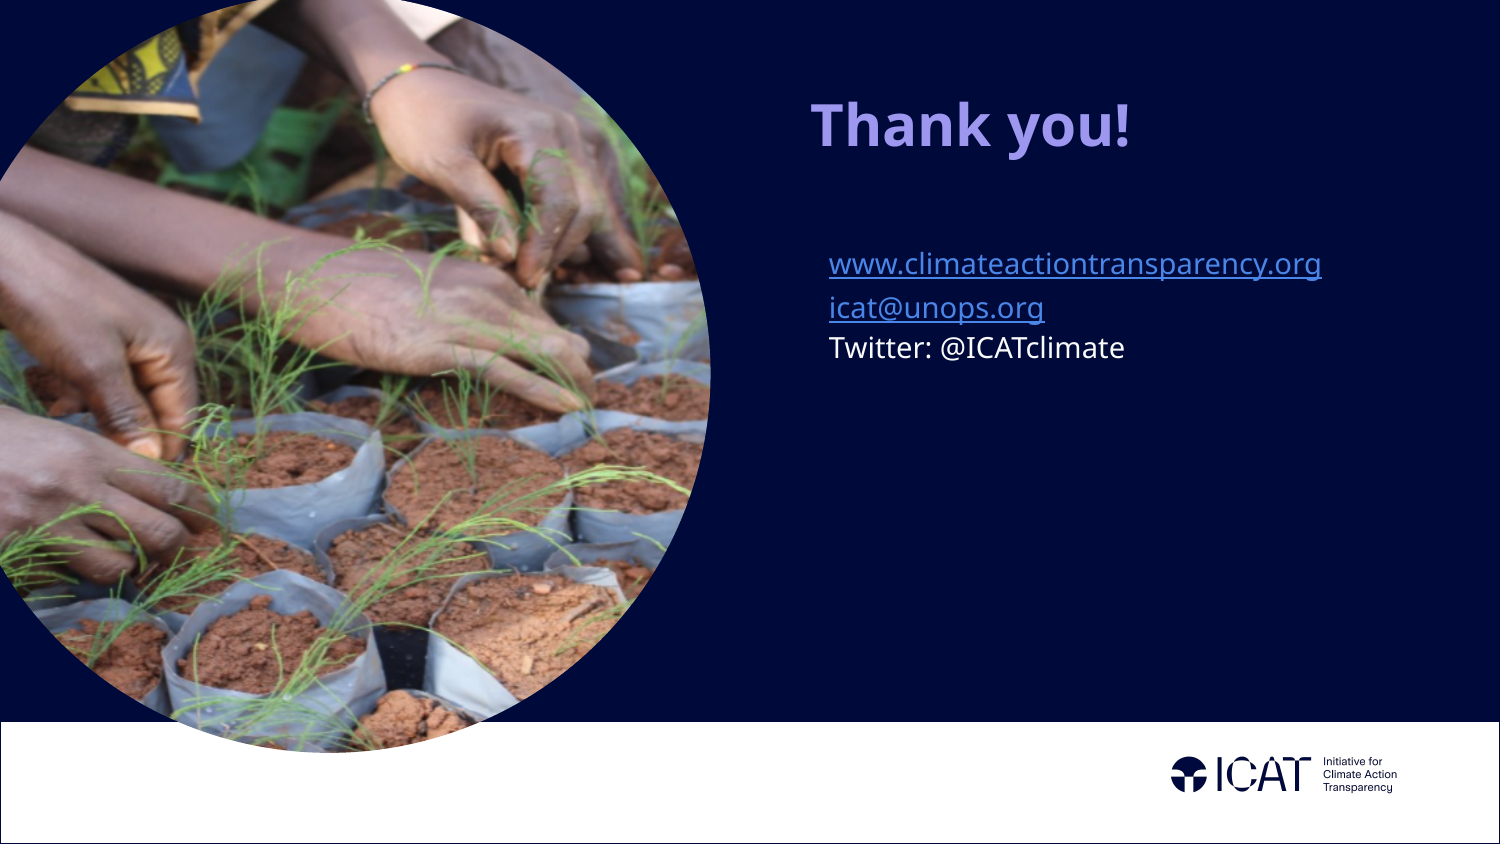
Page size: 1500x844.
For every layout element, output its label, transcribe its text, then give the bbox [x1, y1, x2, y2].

subtitle www.climateactiontransparency.org icat@unops.org Twitter: @ICATclimate [813, 230, 1468, 341]
title Thank you! [795, 72, 1487, 258]
picture [1171, 724, 1430, 824]
picture [0, 0, 711, 754]
